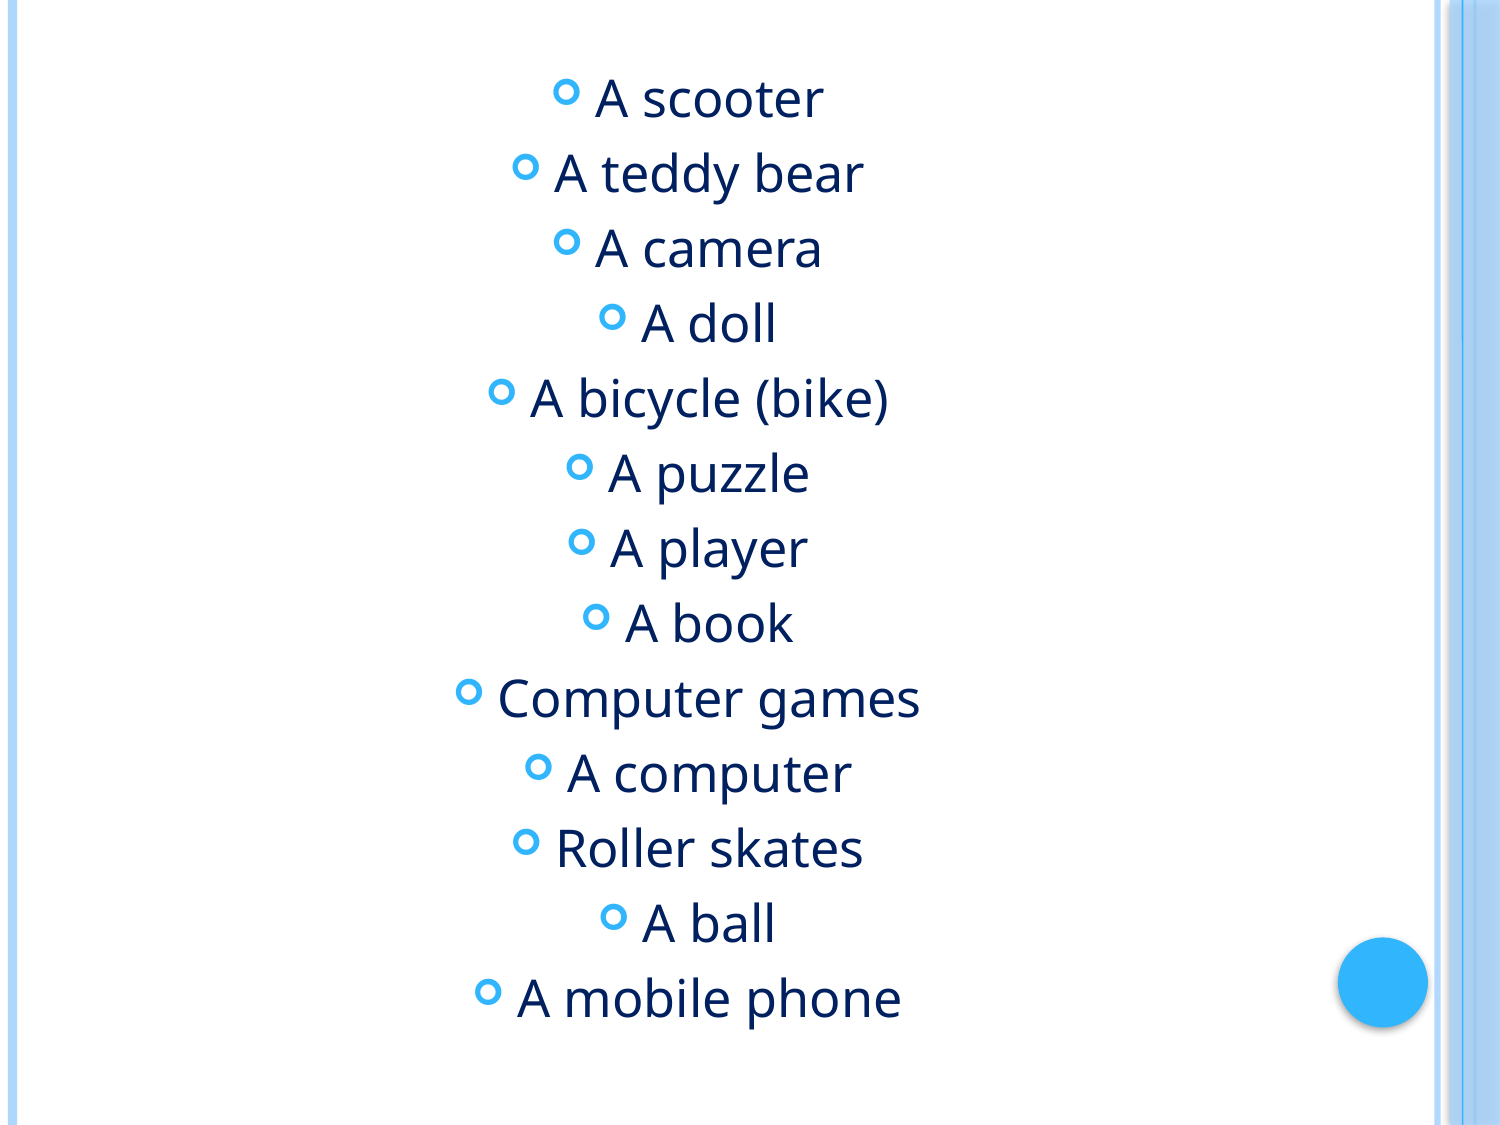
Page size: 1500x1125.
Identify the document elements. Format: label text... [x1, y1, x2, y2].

list A scooter A teddy bear A camera A doll A bicycle (bike) A puzzle A player A book Computer games A computer Roller skates A ball A mobile phone [75, 58, 1300, 1062]
